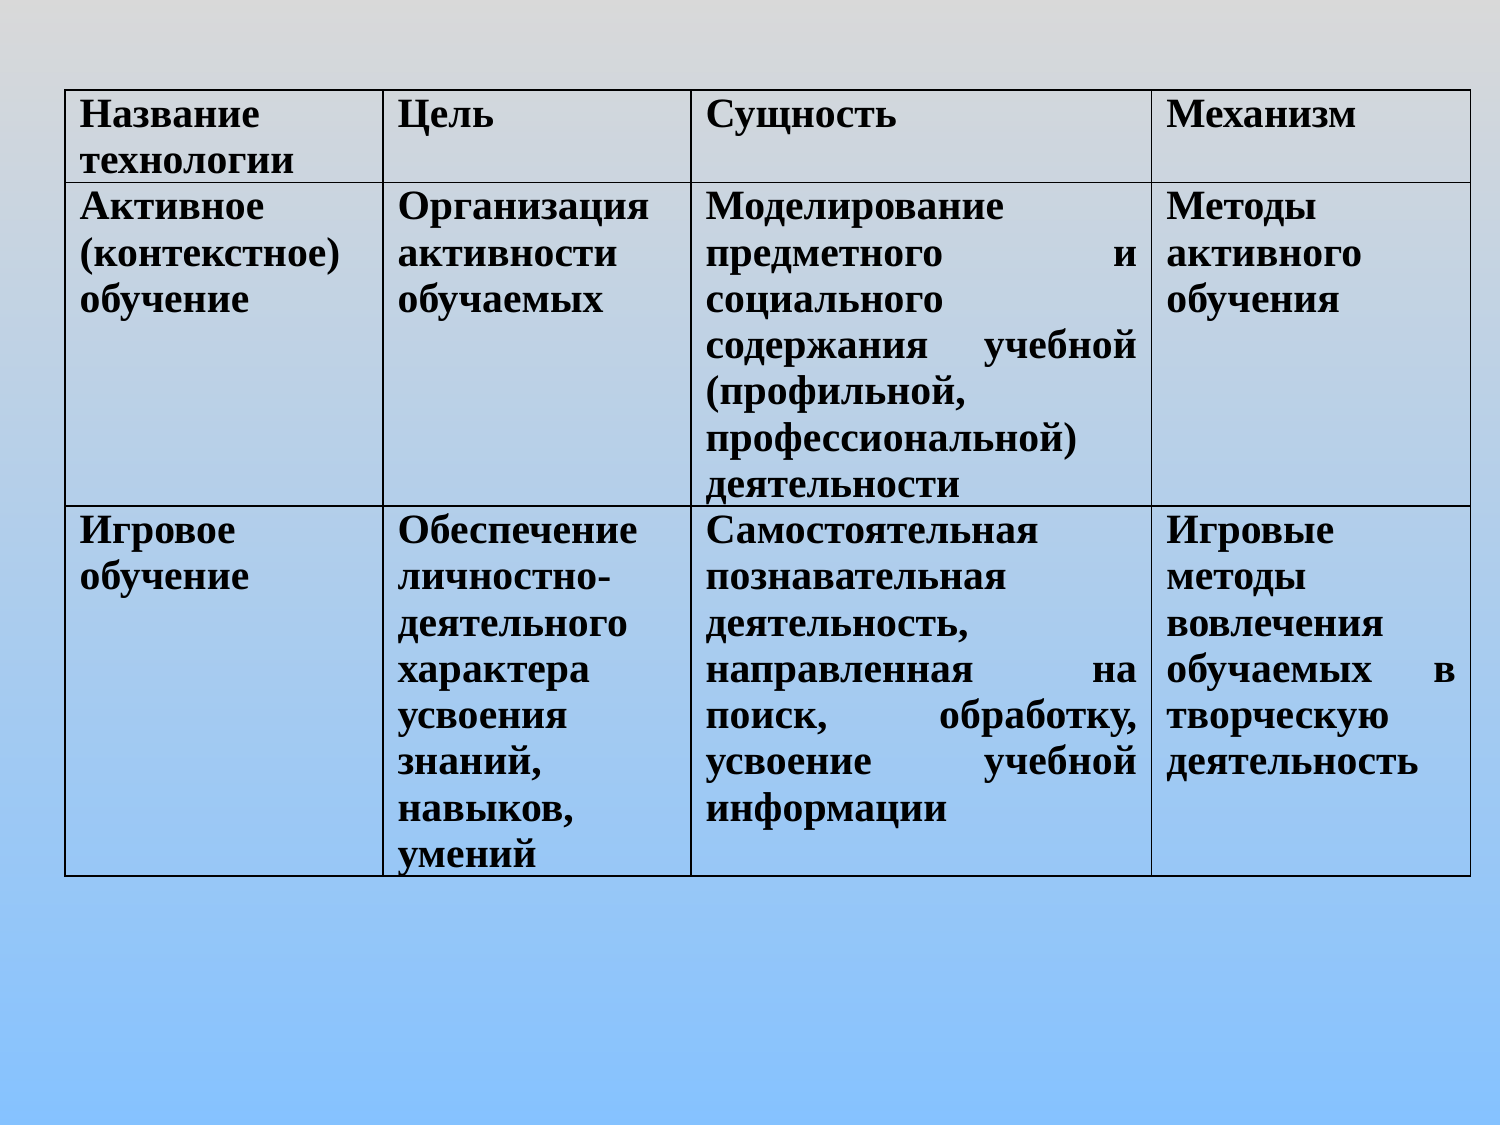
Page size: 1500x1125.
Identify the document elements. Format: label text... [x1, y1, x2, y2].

table_cell Игровые методы вовлечения обучаемых в творческую деятельность [1152, 507, 1470, 875]
table_cell Организация активности обучаемых [384, 183, 690, 505]
table_cell Игровое обучение [66, 507, 382, 875]
table_cell Моделирование предметного и социального содержания учебной (профильной, профессиональной) деятельности [692, 183, 1151, 505]
table_cell Самостоятельная познавательная деятельность, направленная на поиск, обработку, усвоение учебной информации [692, 507, 1151, 875]
table_header Название технологии [66, 91, 382, 182]
table_cell Методы активного обучения [1152, 183, 1470, 505]
table_cell Активное (контекстное) обучение [66, 183, 382, 505]
table_cell Обеспечение личностно-деятельного характера усвоения знаний, навыков, умений [384, 507, 690, 875]
table_header Сущность [692, 91, 1151, 182]
table_header Цель [384, 91, 690, 182]
table_header Механизм [1152, 91, 1470, 182]
